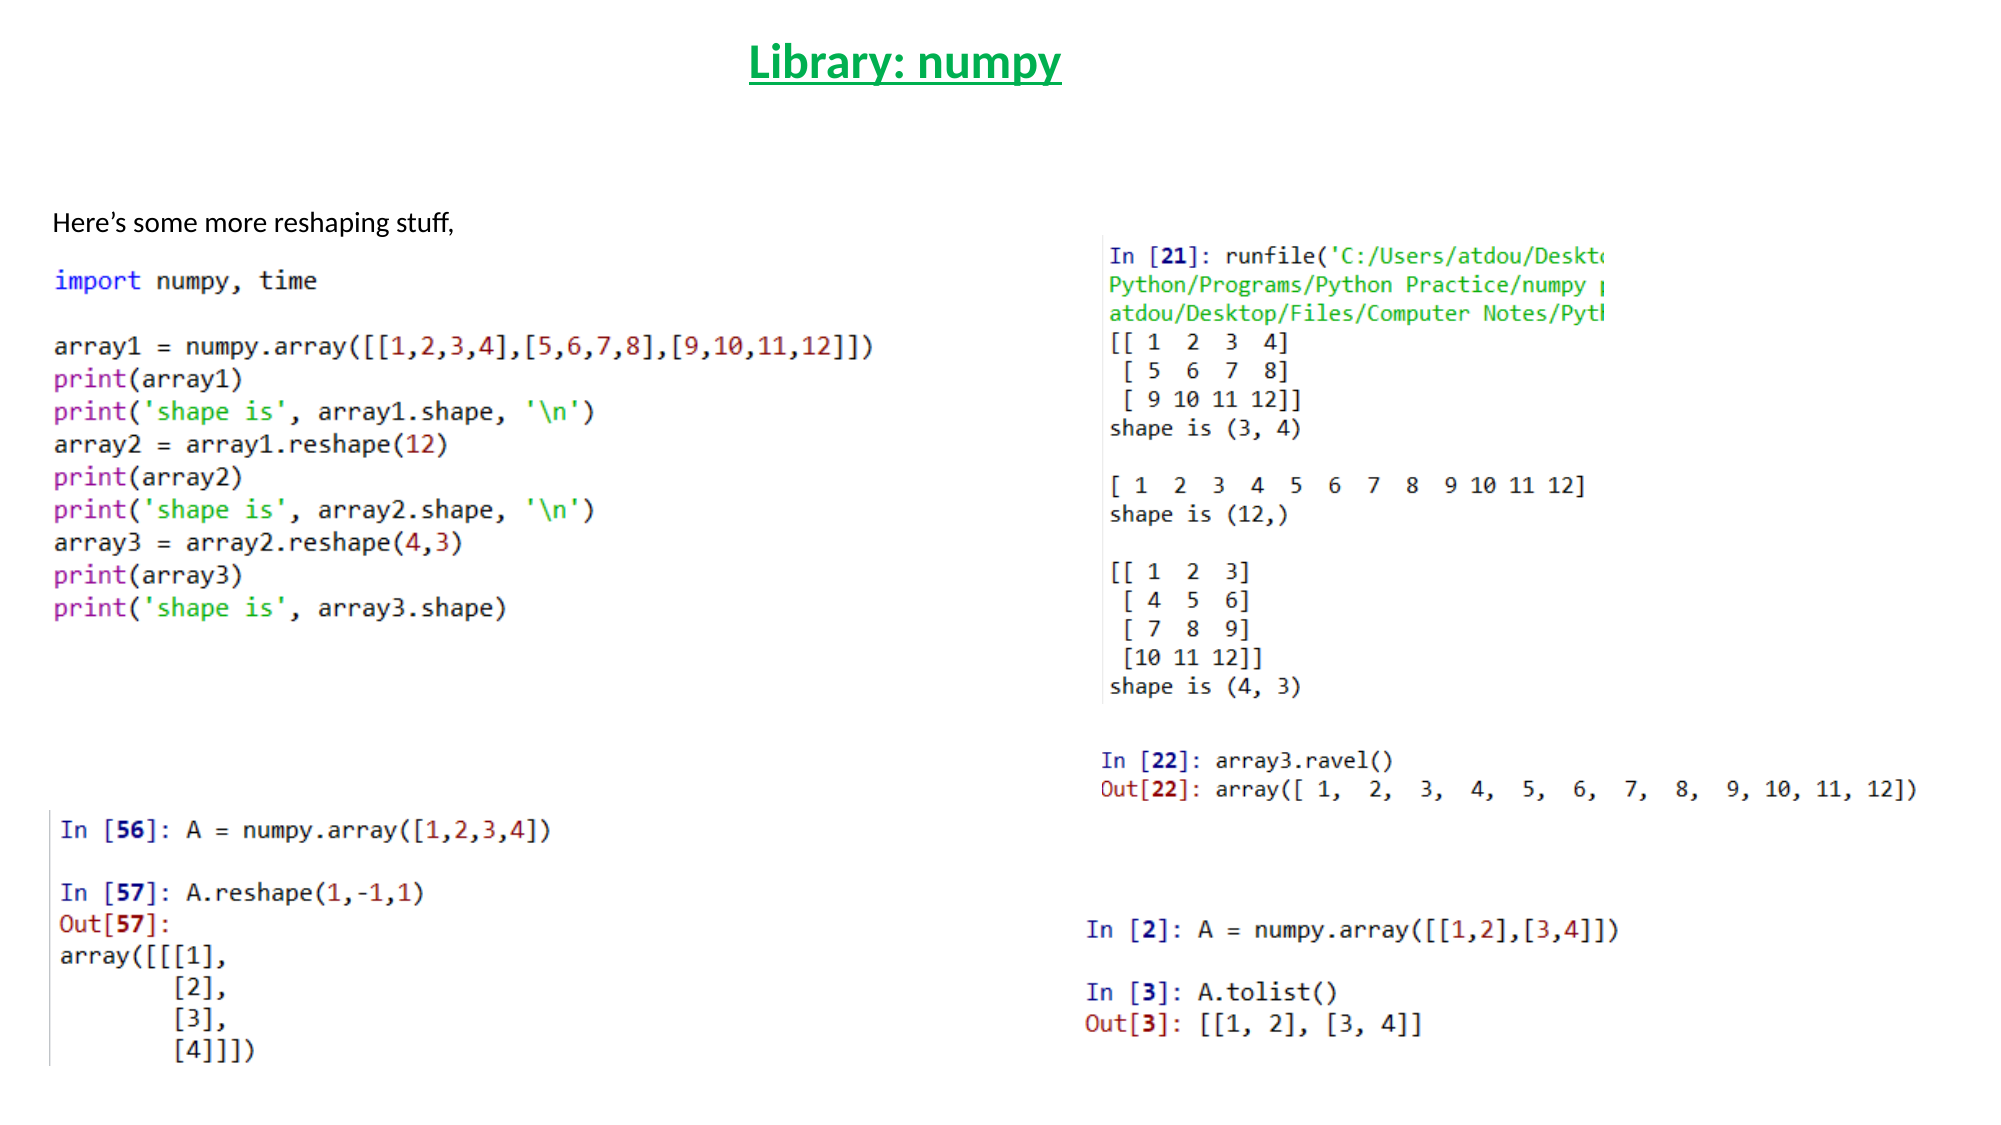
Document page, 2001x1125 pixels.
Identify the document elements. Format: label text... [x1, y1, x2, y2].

picture [49, 810, 559, 1066]
text_box Here’s some more reshaping stuff, [37, 195, 706, 246]
text_box Library: numpy [734, 21, 1077, 97]
picture [1081, 905, 1624, 1043]
picture [1102, 235, 1604, 704]
picture [1102, 741, 1920, 811]
picture [48, 260, 890, 628]
